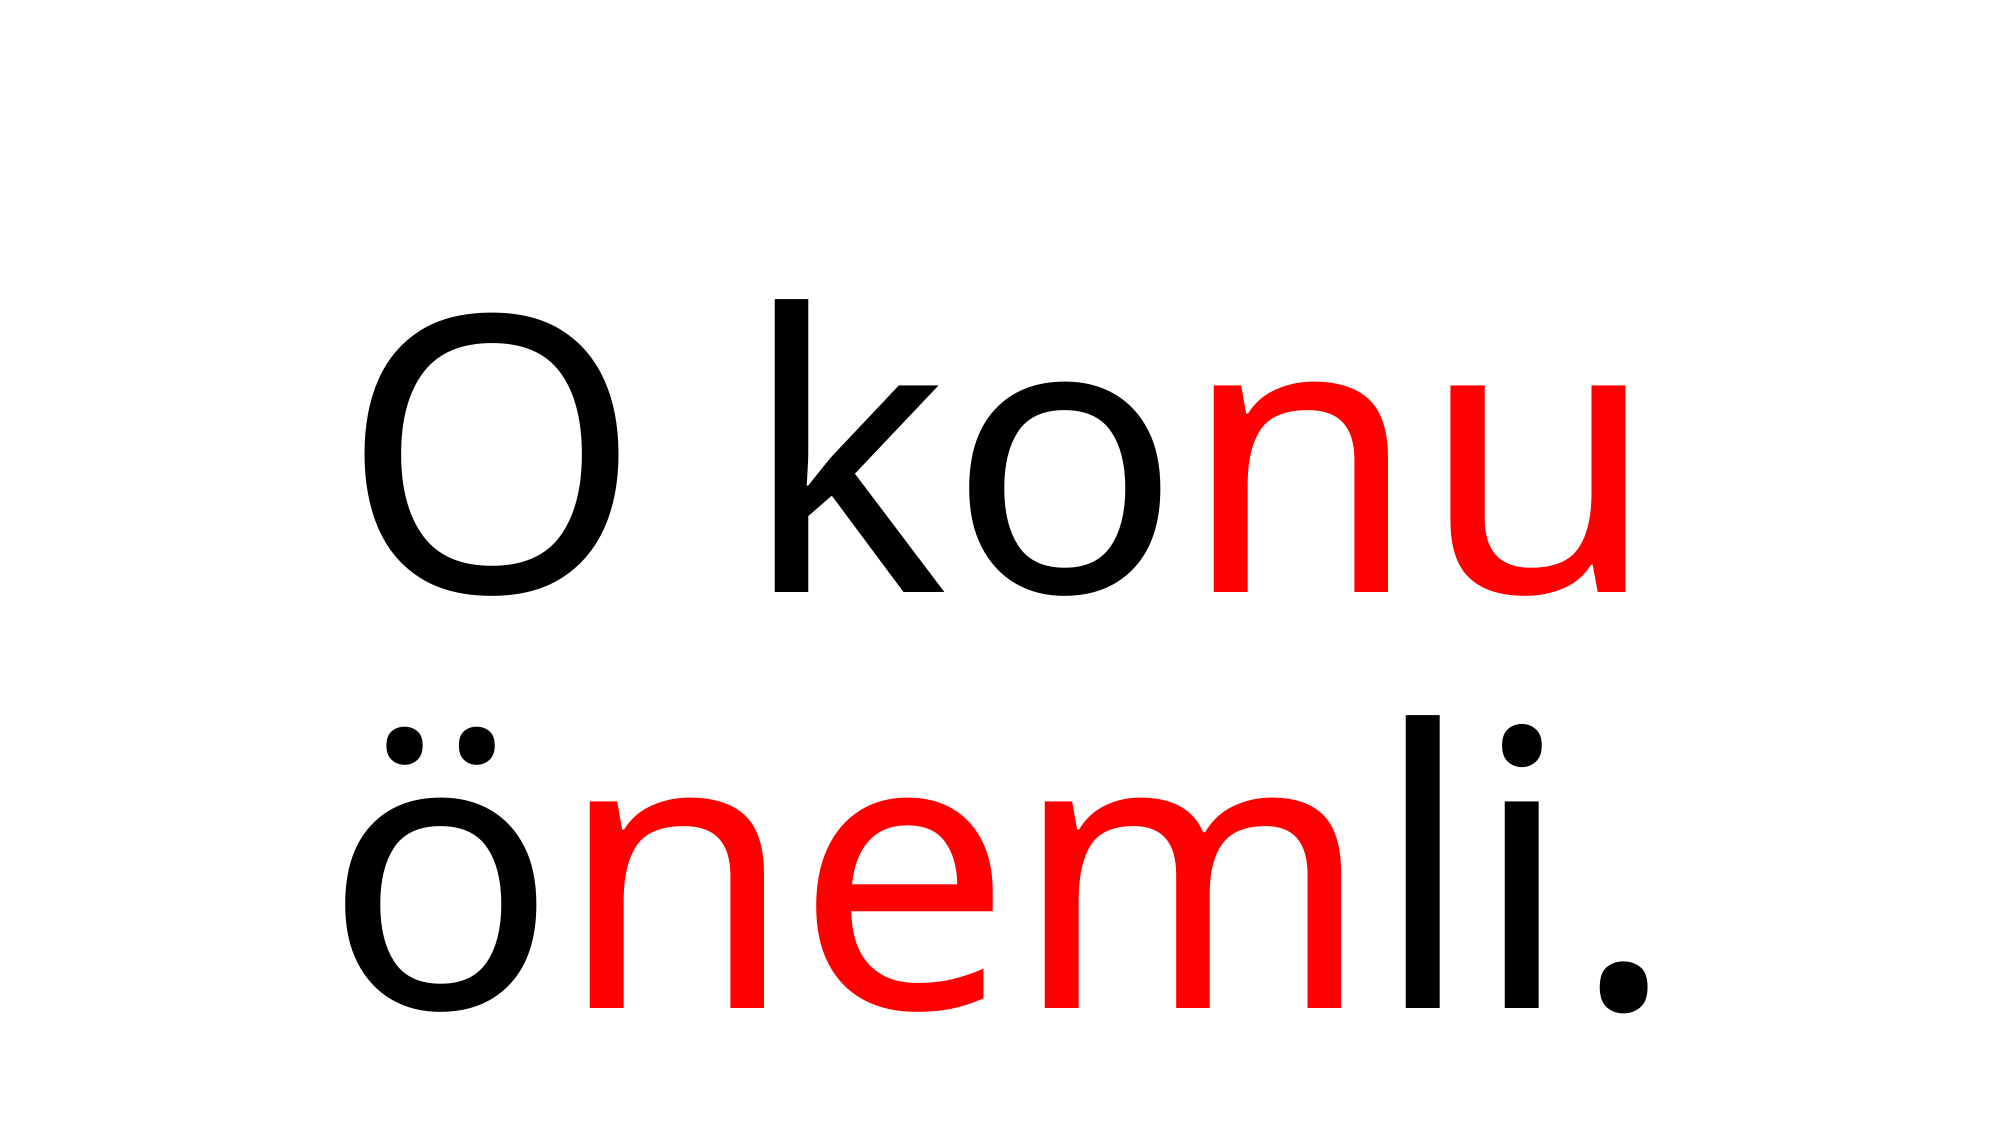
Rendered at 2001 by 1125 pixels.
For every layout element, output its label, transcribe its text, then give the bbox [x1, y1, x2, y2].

list O konu önemli. [137, 252, 1863, 1107]
